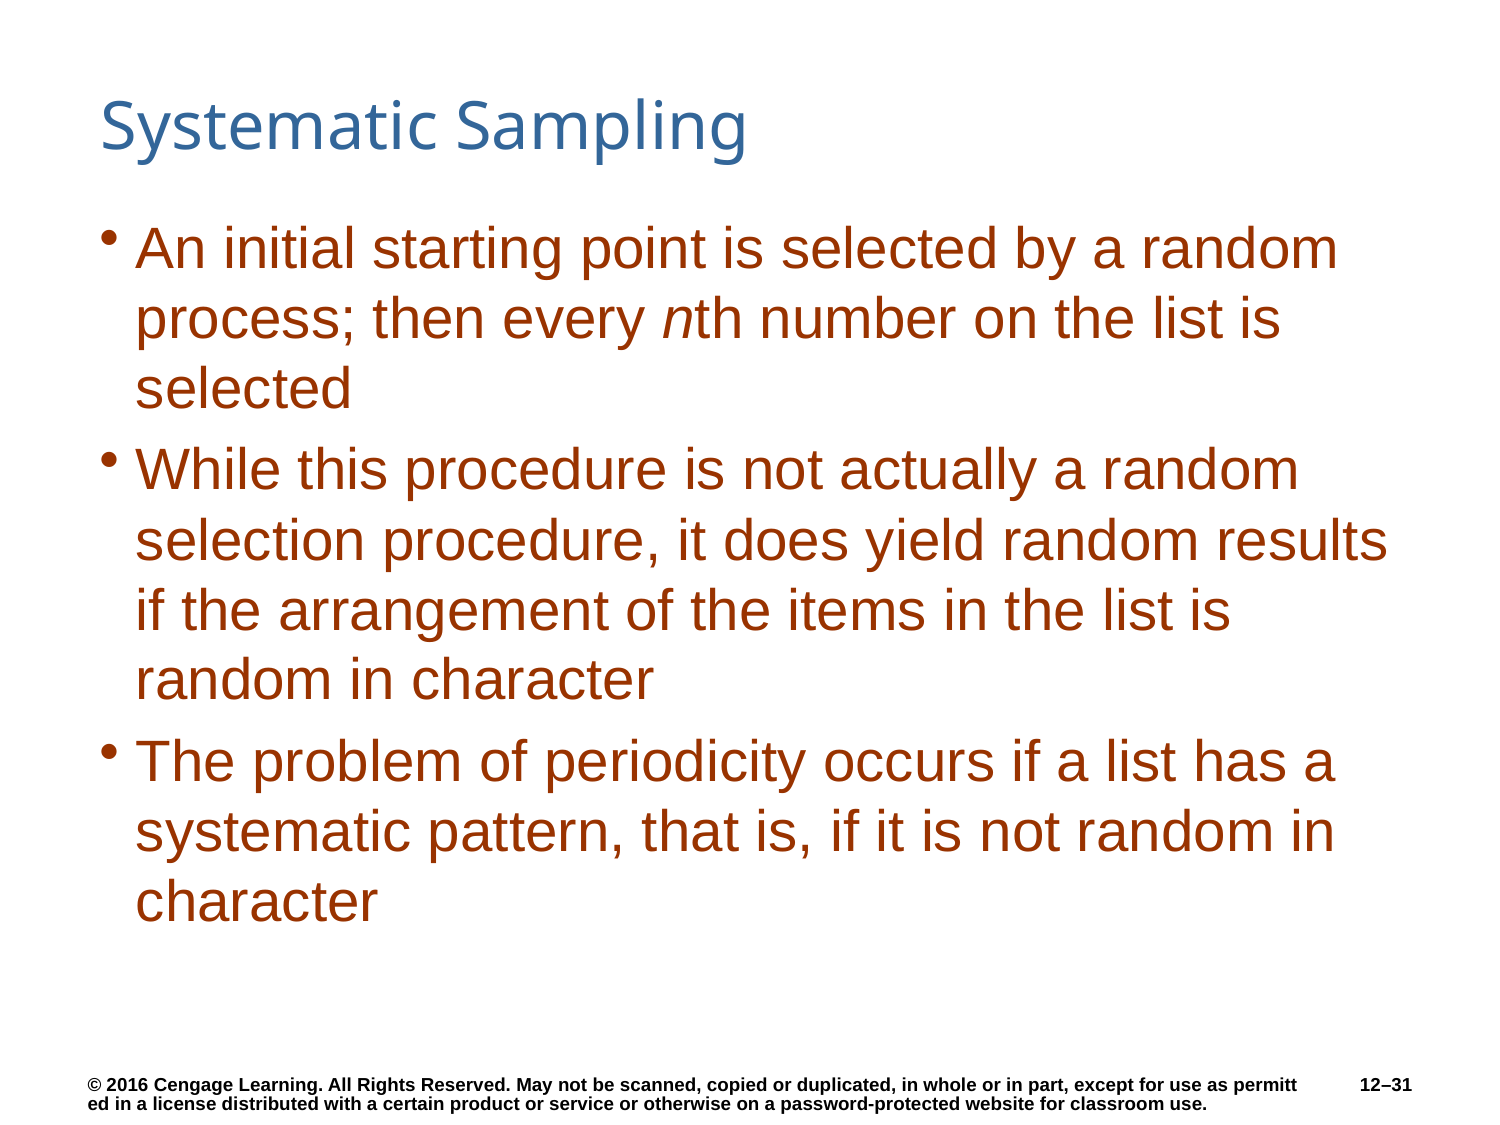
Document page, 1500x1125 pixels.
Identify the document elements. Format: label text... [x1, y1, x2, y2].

footer © 2016 Cengage Learning. All Rights Reserved. May not be scanned, copied or duplicated, in whole or in part, except for use as permitted in a license distributed with a certain product or service or otherwise on a password-protected website for classroom use. [87, 1057, 1050, 1103]
slide_number 12–31 [1050, 1042, 1413, 1103]
title Systematic Sampling [85, 75, 1411, 171]
list An initial starting point is selected by a random process; then every nth number on the list is selected While this procedure is not actually a random selection procedure, it does yield random results if the arrangement of the items in the list is random in character The problem of periodicity occurs if a list has a systematic pattern, that is, if it is not random in character [84, 202, 1414, 1013]
